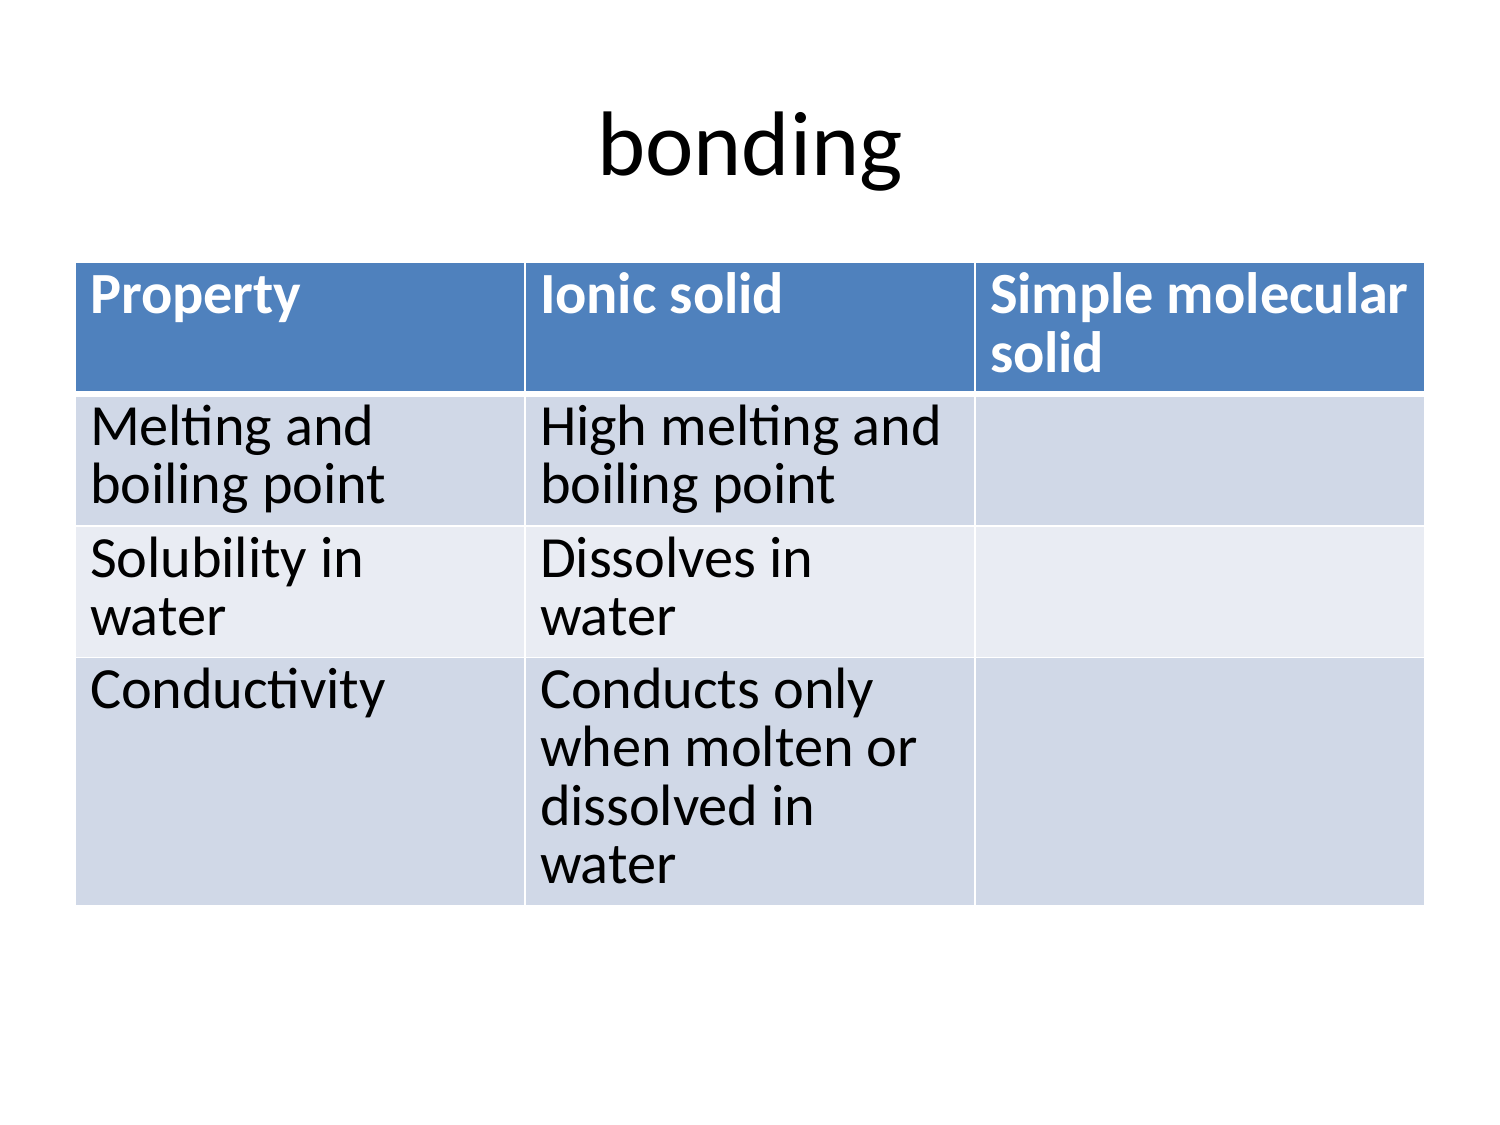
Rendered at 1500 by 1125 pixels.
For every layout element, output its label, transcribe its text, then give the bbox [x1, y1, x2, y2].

table_cell [976, 397, 1424, 525]
table_header Property [76, 263, 524, 391]
table_cell [976, 527, 1424, 657]
table_cell [976, 658, 1424, 905]
table_cell High melting and boiling point [526, 397, 974, 525]
table_header Ionic solid [526, 263, 974, 391]
table_cell Melting and boiling point [76, 397, 524, 525]
table_cell Solubility in water [76, 527, 524, 657]
table_cell Conductivity [76, 658, 524, 905]
table_cell Dissolves in water [526, 527, 974, 657]
table_header Simple molecular solid [976, 263, 1424, 391]
table_cell Conducts only when molten or dissolved in water [526, 658, 974, 905]
title bonding [75, 45, 1425, 233]
